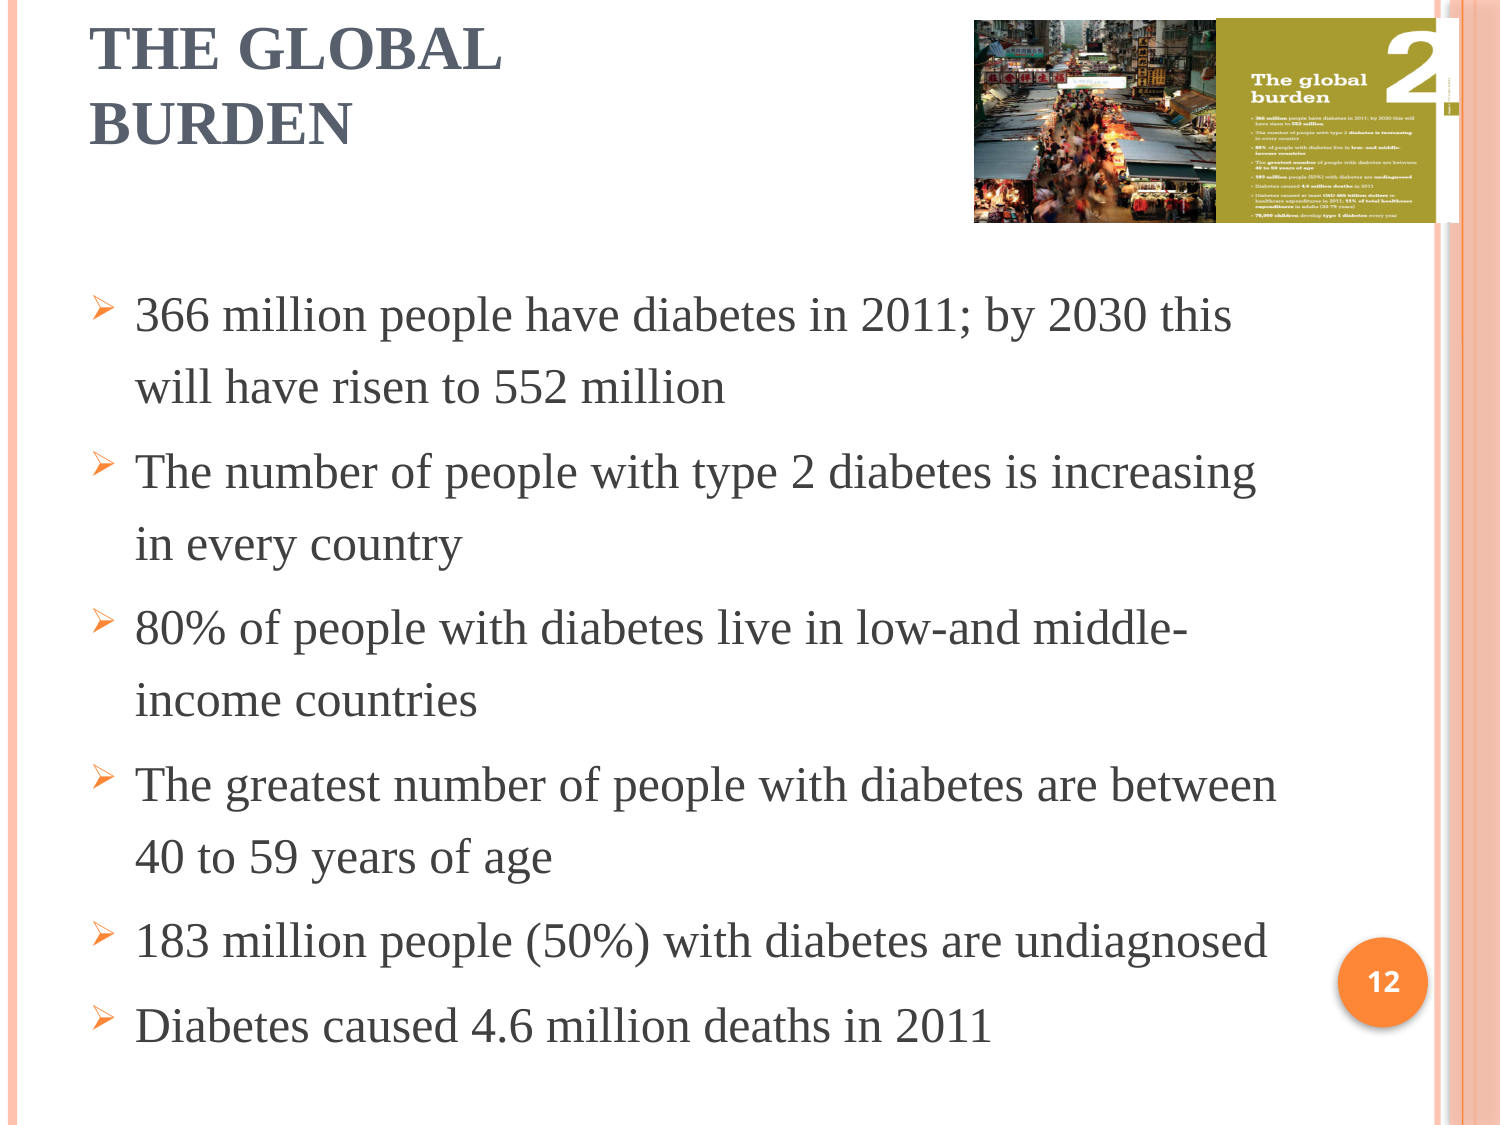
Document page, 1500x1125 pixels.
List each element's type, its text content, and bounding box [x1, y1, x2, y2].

title The global burden [75, 45, 680, 164]
slide_number 12 [1333, 940, 1434, 1027]
list 366 million people have diabetes in 2011; by 2030 this will have risen to 552 million The number of people with type 2 diabetes is increasing in every country 80% of people with diabetes live in low-and middle-income countries The greatest number of people with diabetes are between 40 to 59 years of age 183 million people (50%) with diabetes are undiagnosed Diabetes caused 4.6 million deaths in 2011 [75, 262, 1300, 1062]
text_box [973, 18, 1460, 224]
